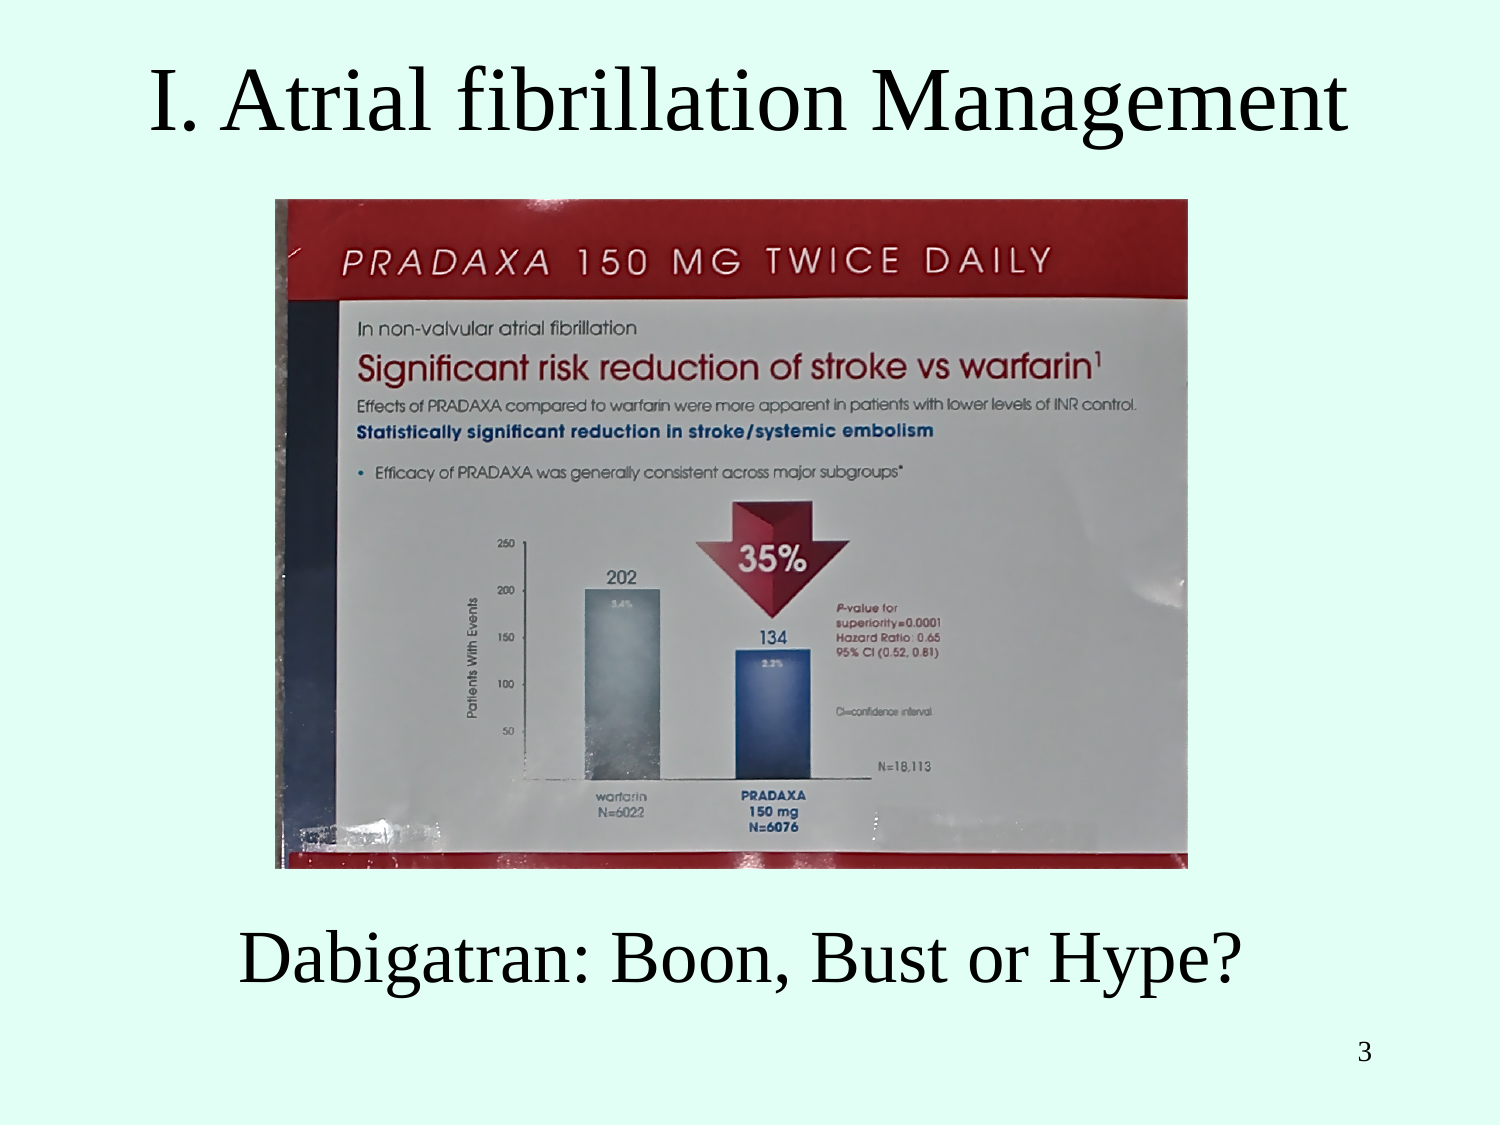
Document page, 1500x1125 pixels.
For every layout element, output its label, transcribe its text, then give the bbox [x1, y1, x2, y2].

slide_number 3 [1074, 1050, 1388, 1100]
title I. Atrial fibrillation Management [112, 0, 1388, 188]
picture [274, 199, 1188, 870]
list Dabigatran: Boon, Bust or Hype? [87, 900, 1413, 1050]
